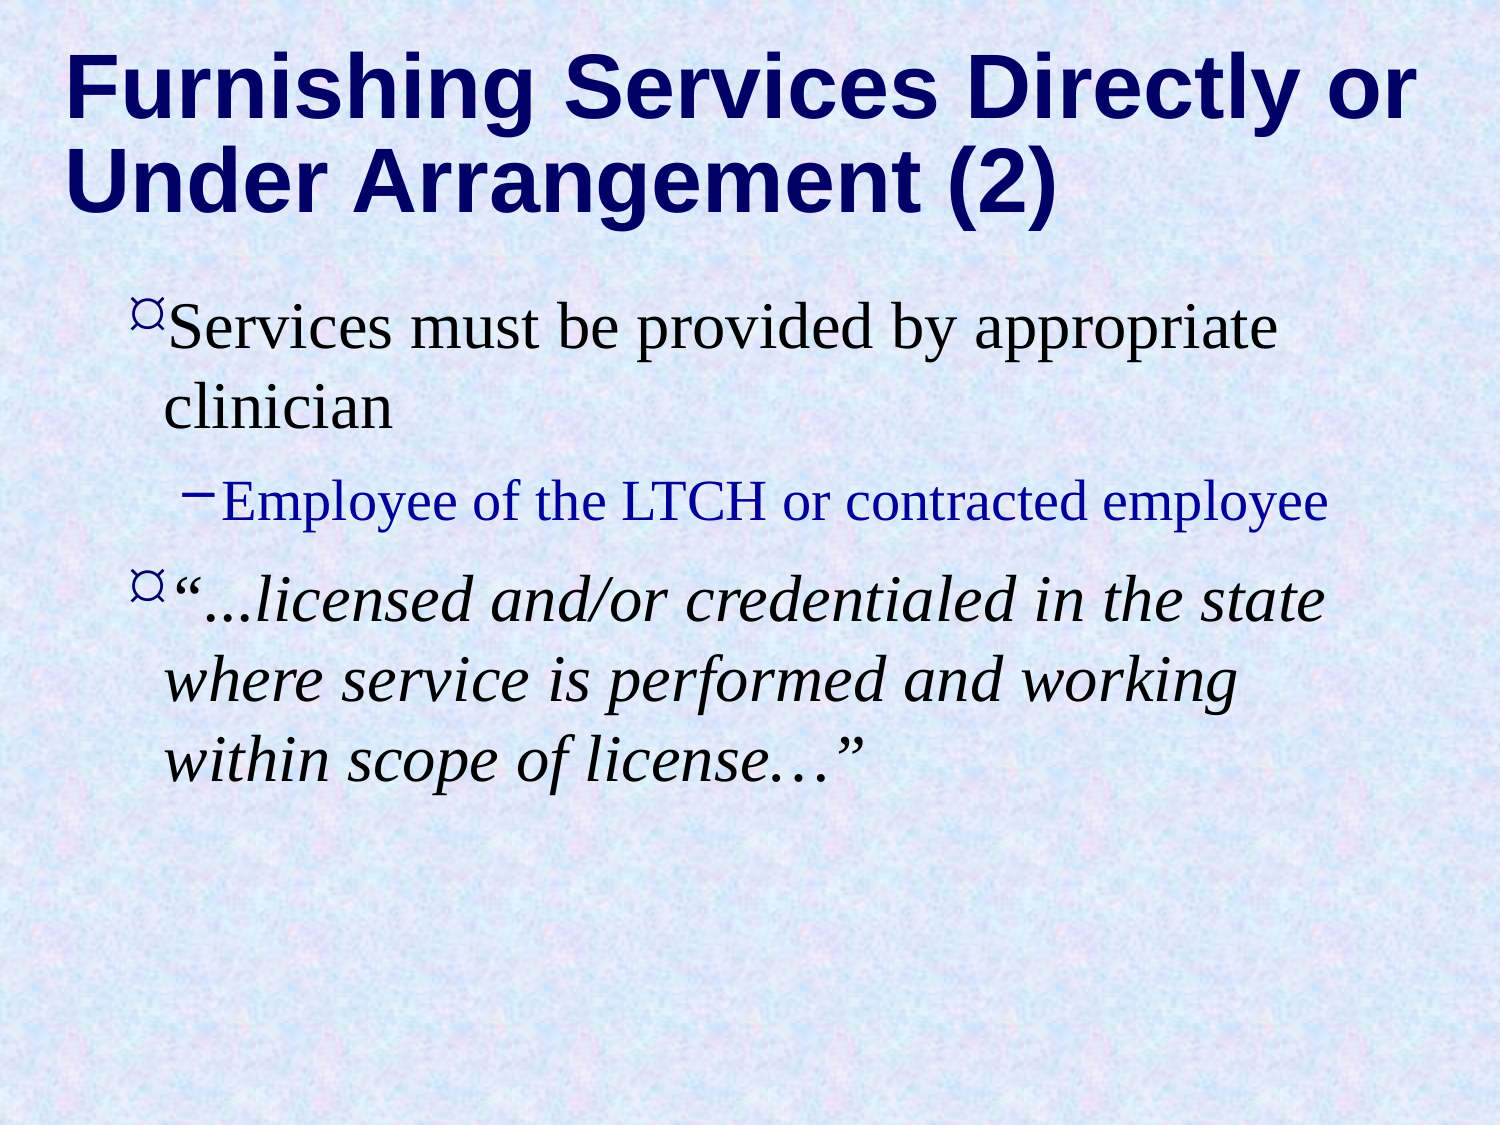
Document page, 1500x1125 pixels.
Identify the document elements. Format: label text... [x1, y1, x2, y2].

list Services must be provided by appropriate clinician Employee of the LTCH or contracted employee “...licensed and/or credentialed in the state where service is performed and working within scope of license…” [112, 275, 1375, 1050]
title Furnishing Services Directly or Under Arrangement (2) [50, 37, 1450, 238]
